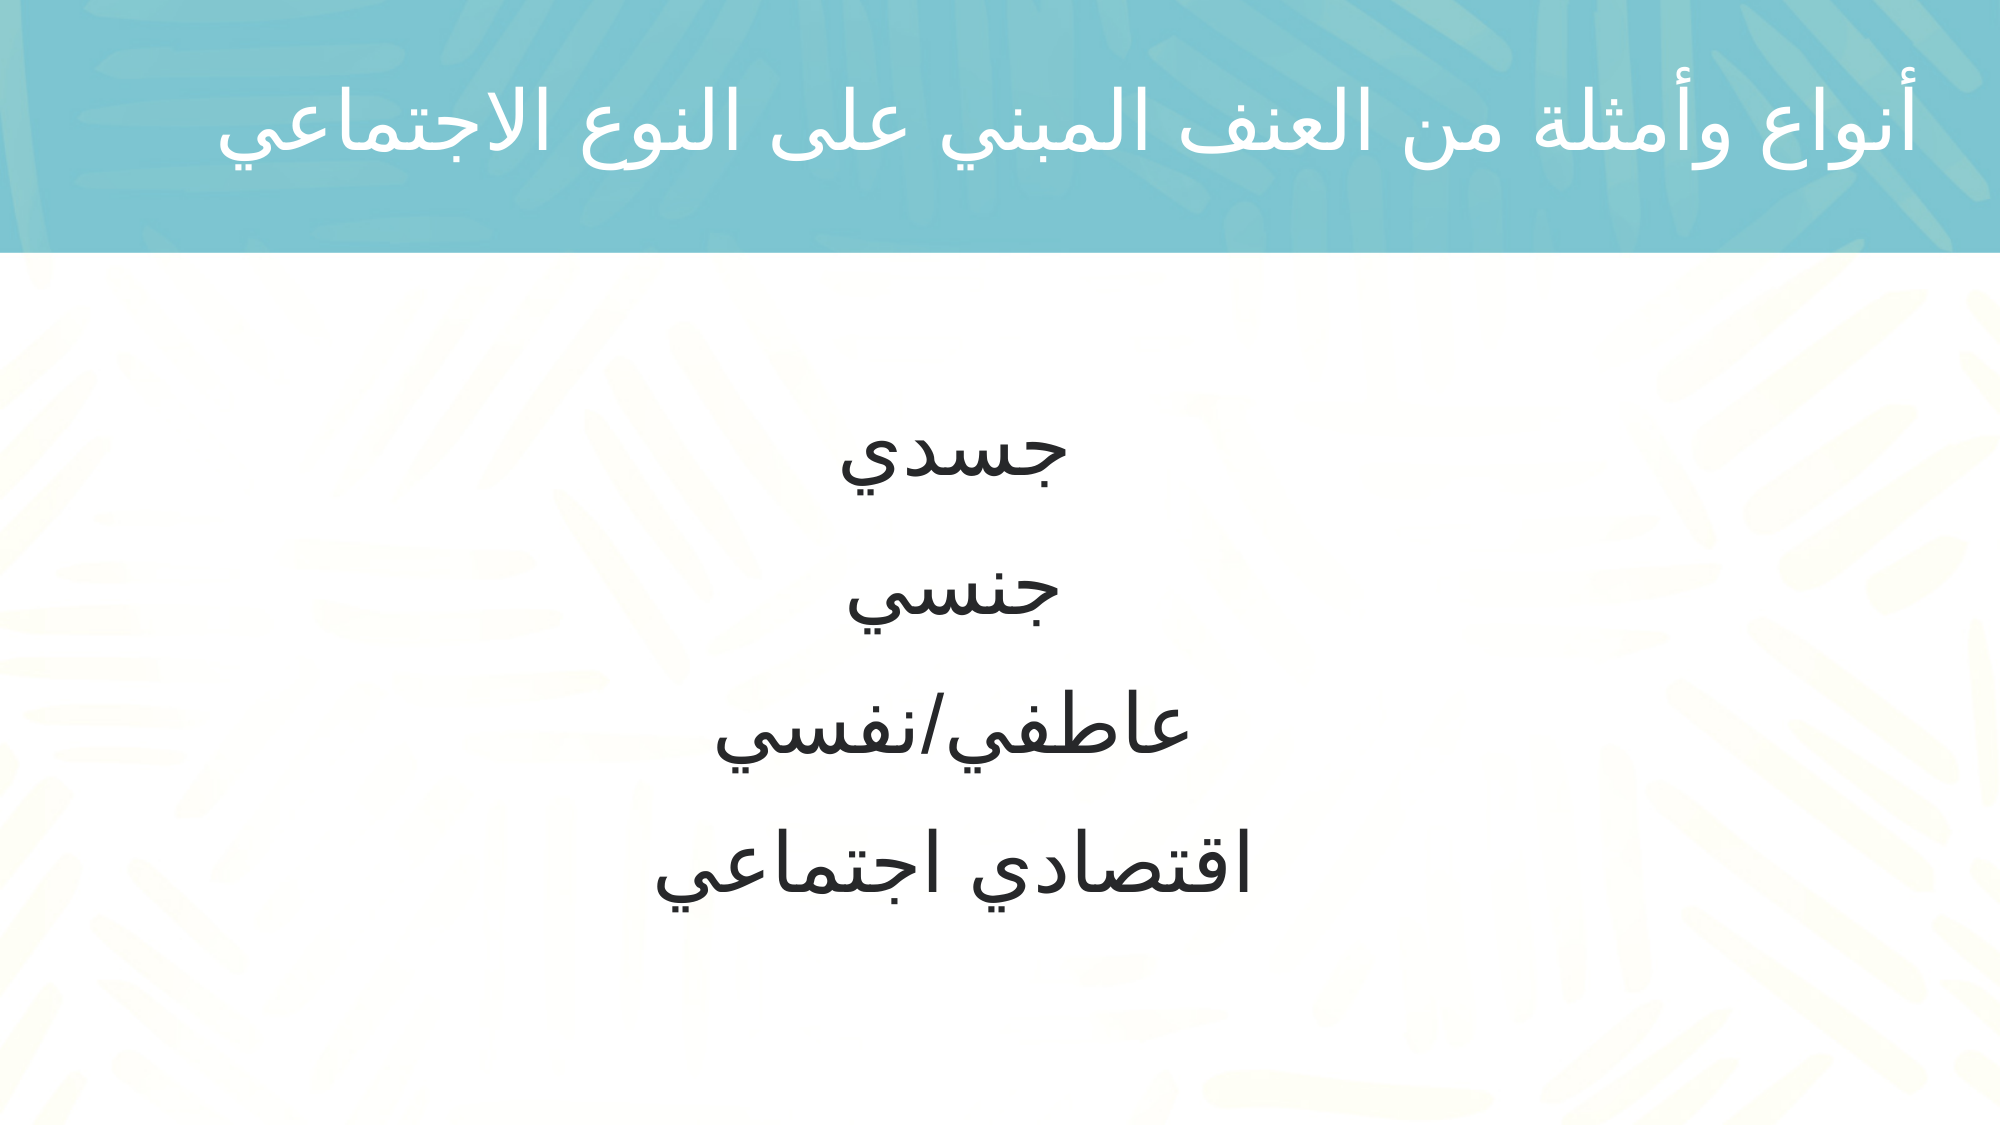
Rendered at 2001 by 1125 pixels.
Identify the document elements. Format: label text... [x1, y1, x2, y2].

list جسدي جنسي عاطفي/نفسي اقتصادي اجتماعي [167, 374, 1763, 1036]
title أنواع وأمثلة من العنف المبني على النوع الاجتماعي [61, 33, 1938, 220]
picture [0, 0, 2000, 1125]
